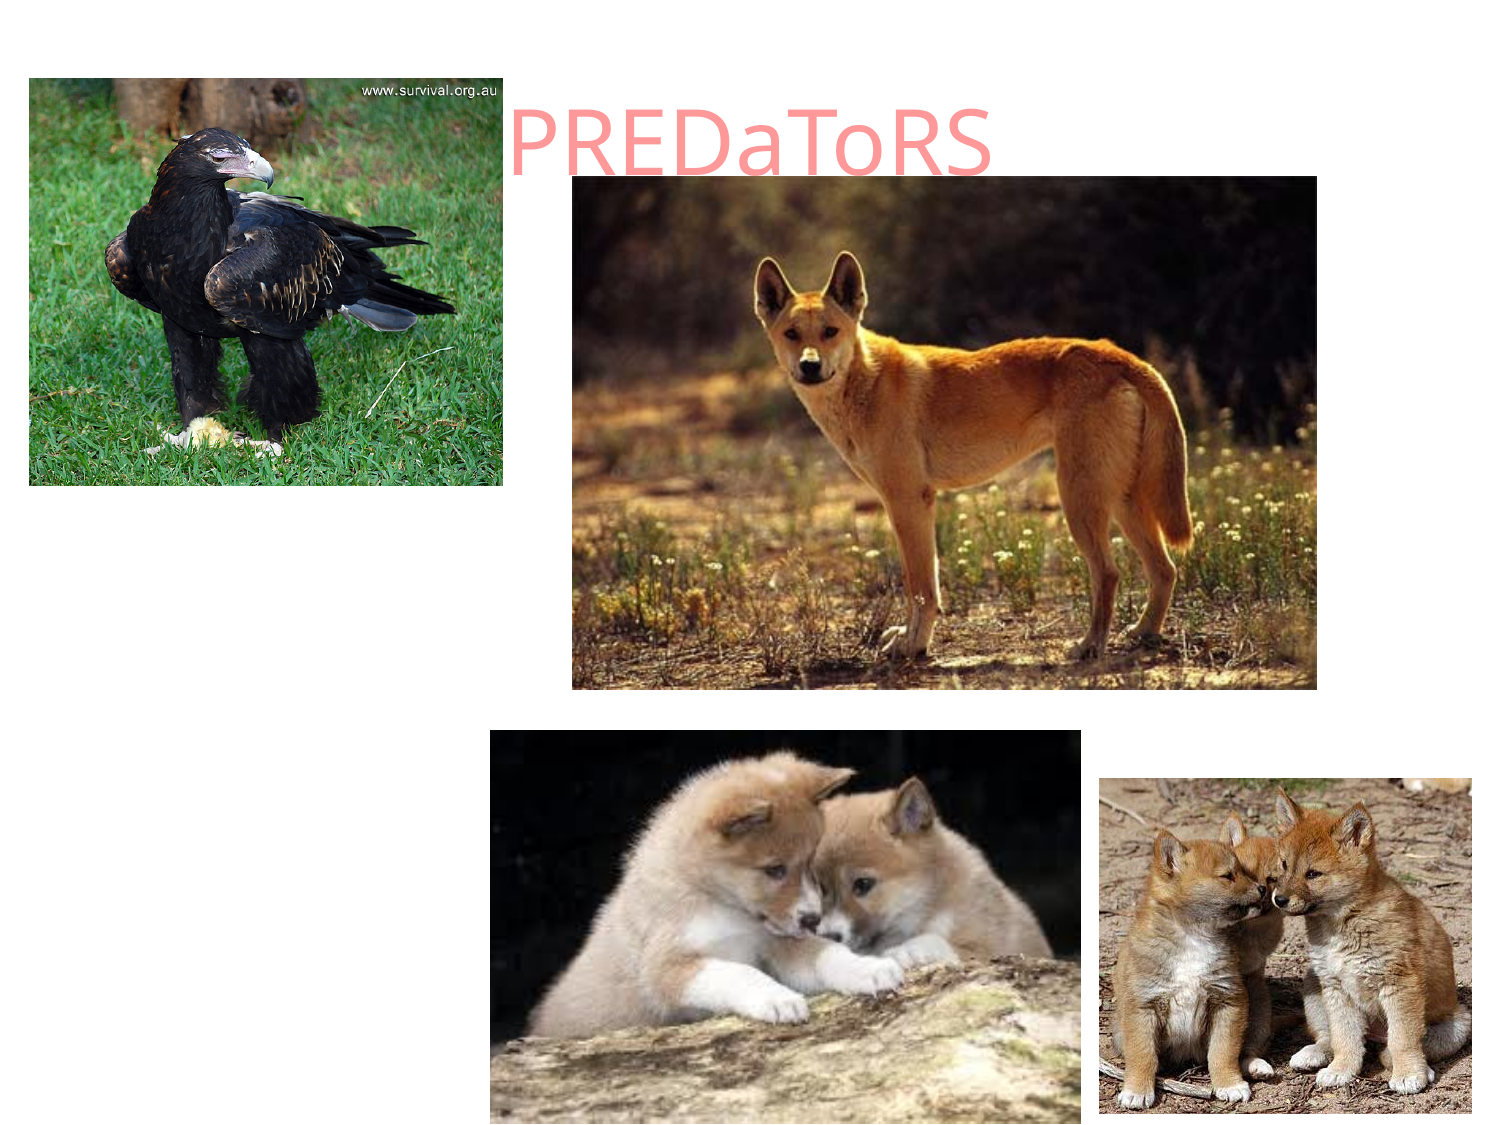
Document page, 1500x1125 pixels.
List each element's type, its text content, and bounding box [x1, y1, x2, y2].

picture [1099, 778, 1473, 1114]
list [29, 77, 503, 486]
picture [489, 730, 1081, 1124]
title PREDaToRS [75, 45, 1425, 233]
picture [572, 176, 1318, 691]
